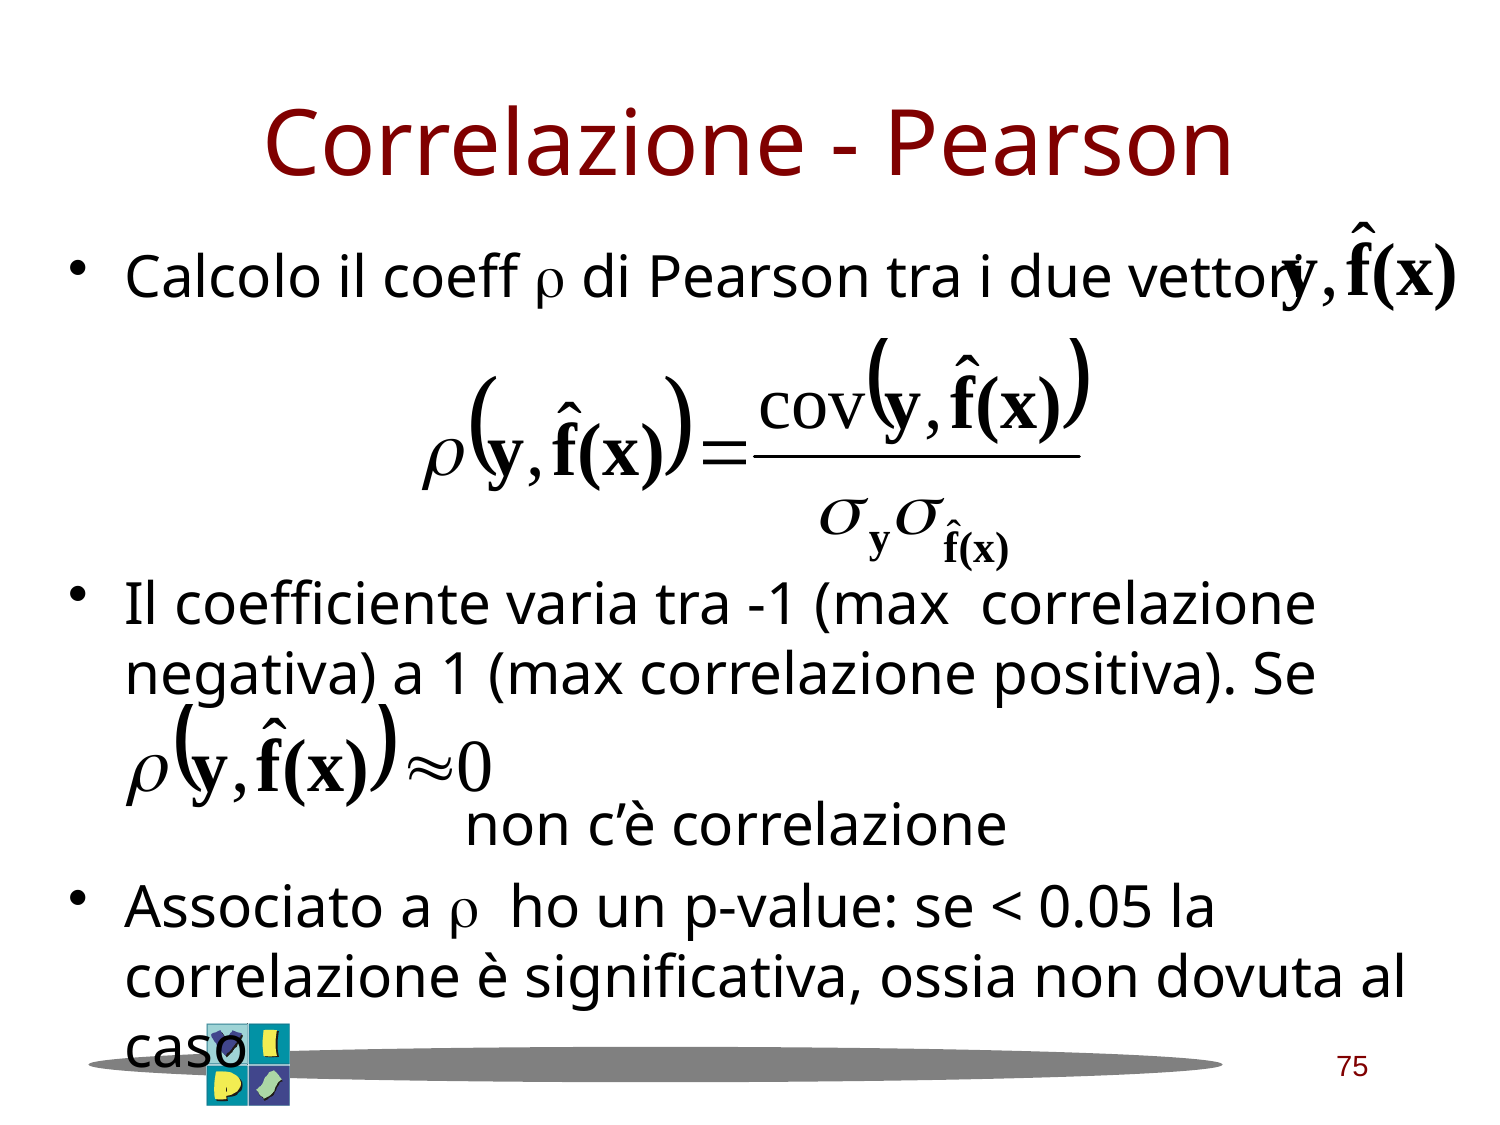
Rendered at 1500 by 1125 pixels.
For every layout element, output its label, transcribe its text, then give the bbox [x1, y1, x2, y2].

list Calcolo il coeff r di Pearson tra i due vettori Il coefficiente varia tra -1 (max correlazione negativa) a 1 (max correlazione positiva). Se non c’è correlazione Associato a r ho un p-value: se < 0.05 la correlazione è significativa, ossia non dovuta al caso [53, 231, 1424, 975]
slide_number 75 [1033, 1039, 1384, 1118]
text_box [1269, 207, 1469, 328]
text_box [111, 703, 509, 824]
title Correlazione - Pearson [75, 45, 1425, 231]
picture [206, 1023, 290, 1106]
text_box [407, 337, 1096, 589]
